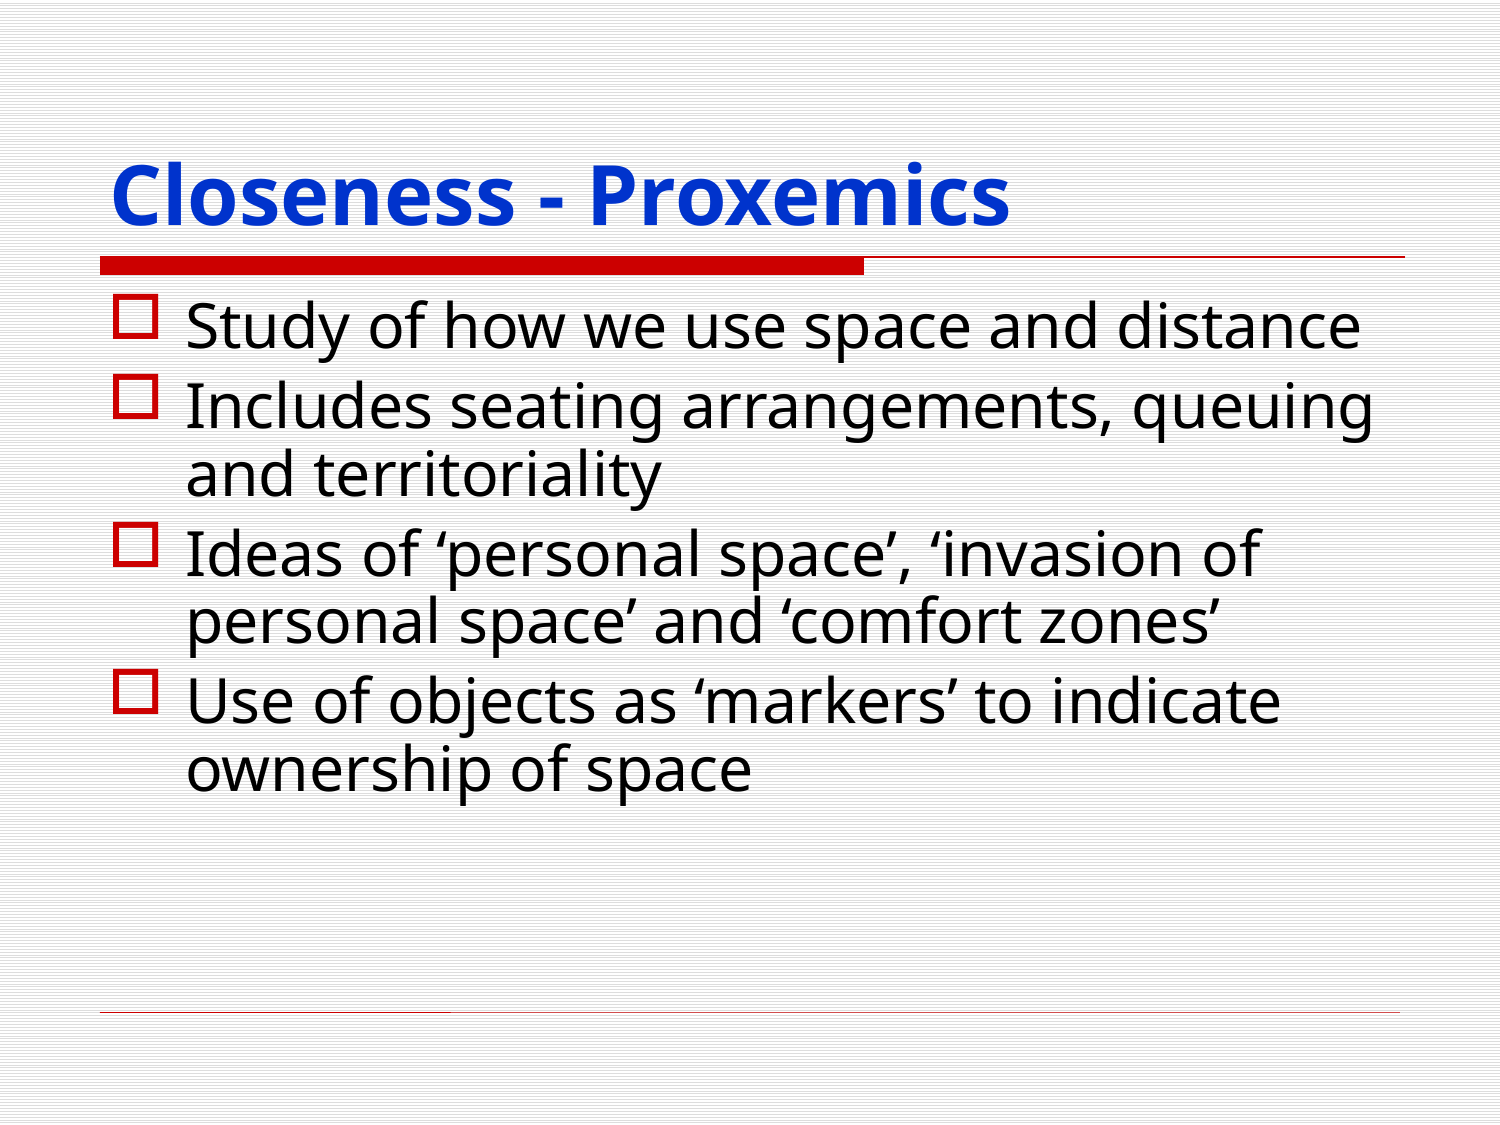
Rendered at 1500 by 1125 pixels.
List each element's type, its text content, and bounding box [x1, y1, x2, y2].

list Study of how we use space and distance Includes seating arrangements, queuing and territoriality Ideas of ‘personal space’, ‘invasion of personal space’ and ‘comfort zones’ Use of objects as ‘markers’ to indicate ownership of space [92, 287, 1406, 988]
title Closeness - Proxemics [93, 49, 1407, 250]
